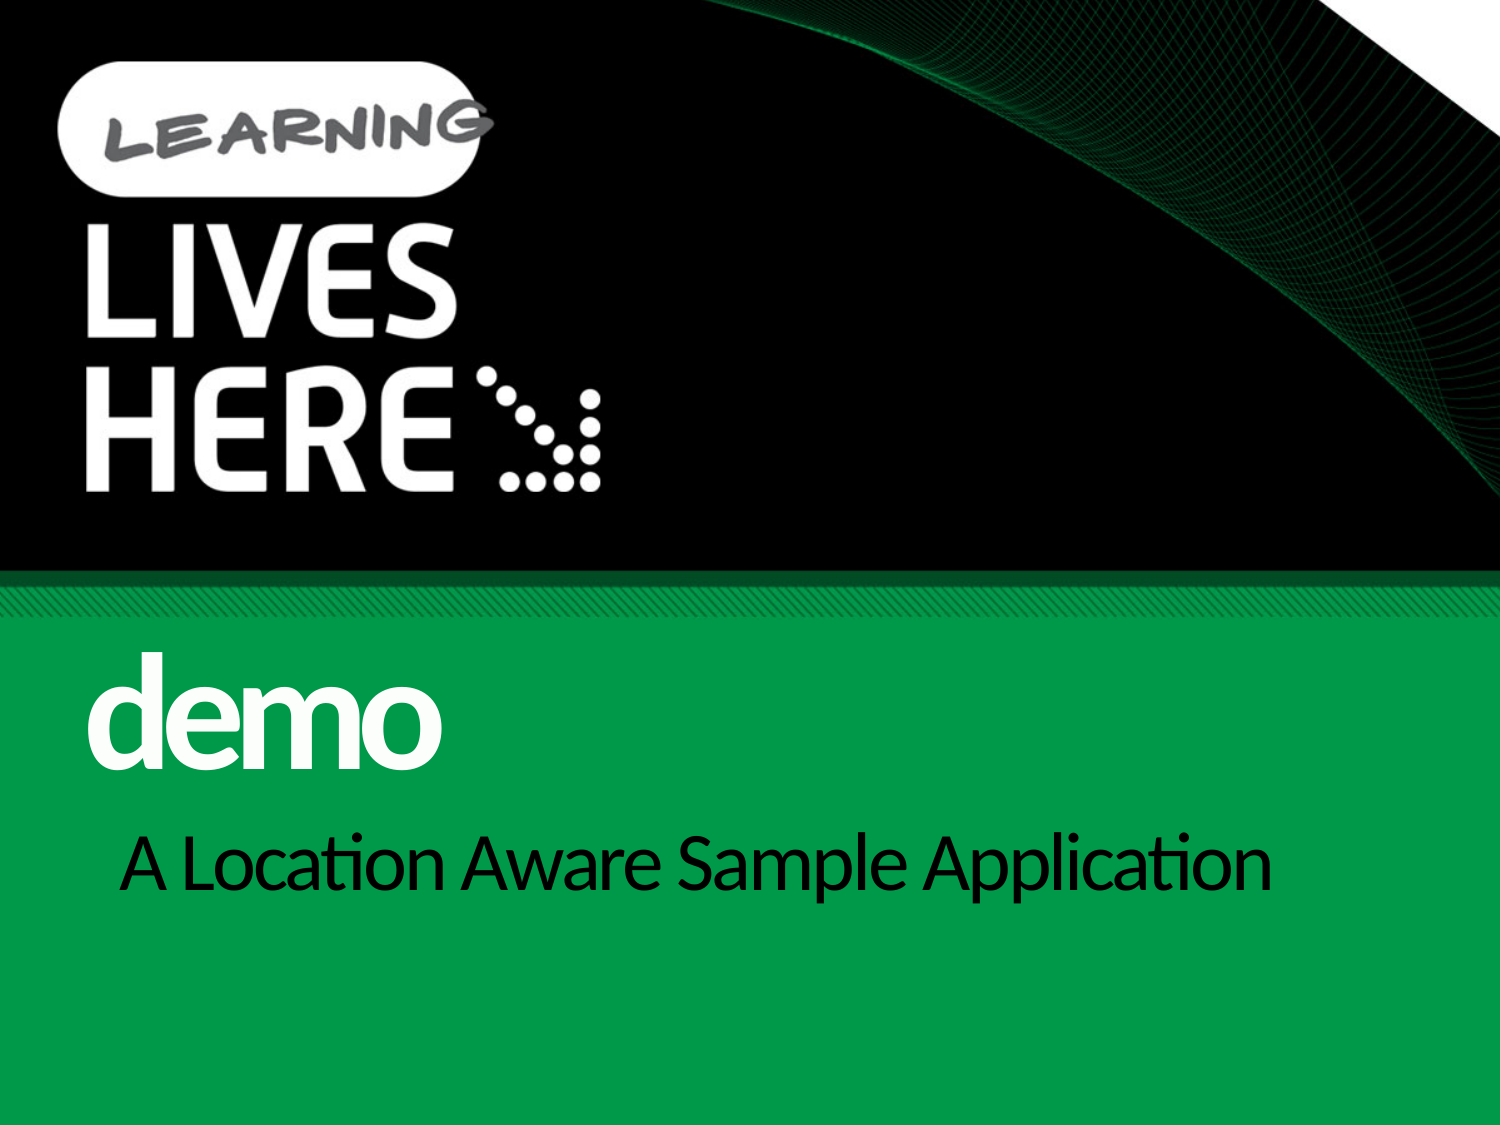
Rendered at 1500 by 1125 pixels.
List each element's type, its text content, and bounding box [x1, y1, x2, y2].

title A Location Aware Sample Application [119, 818, 1375, 943]
picture [0, 0, 1500, 1125]
list demo [83, 625, 1344, 800]
